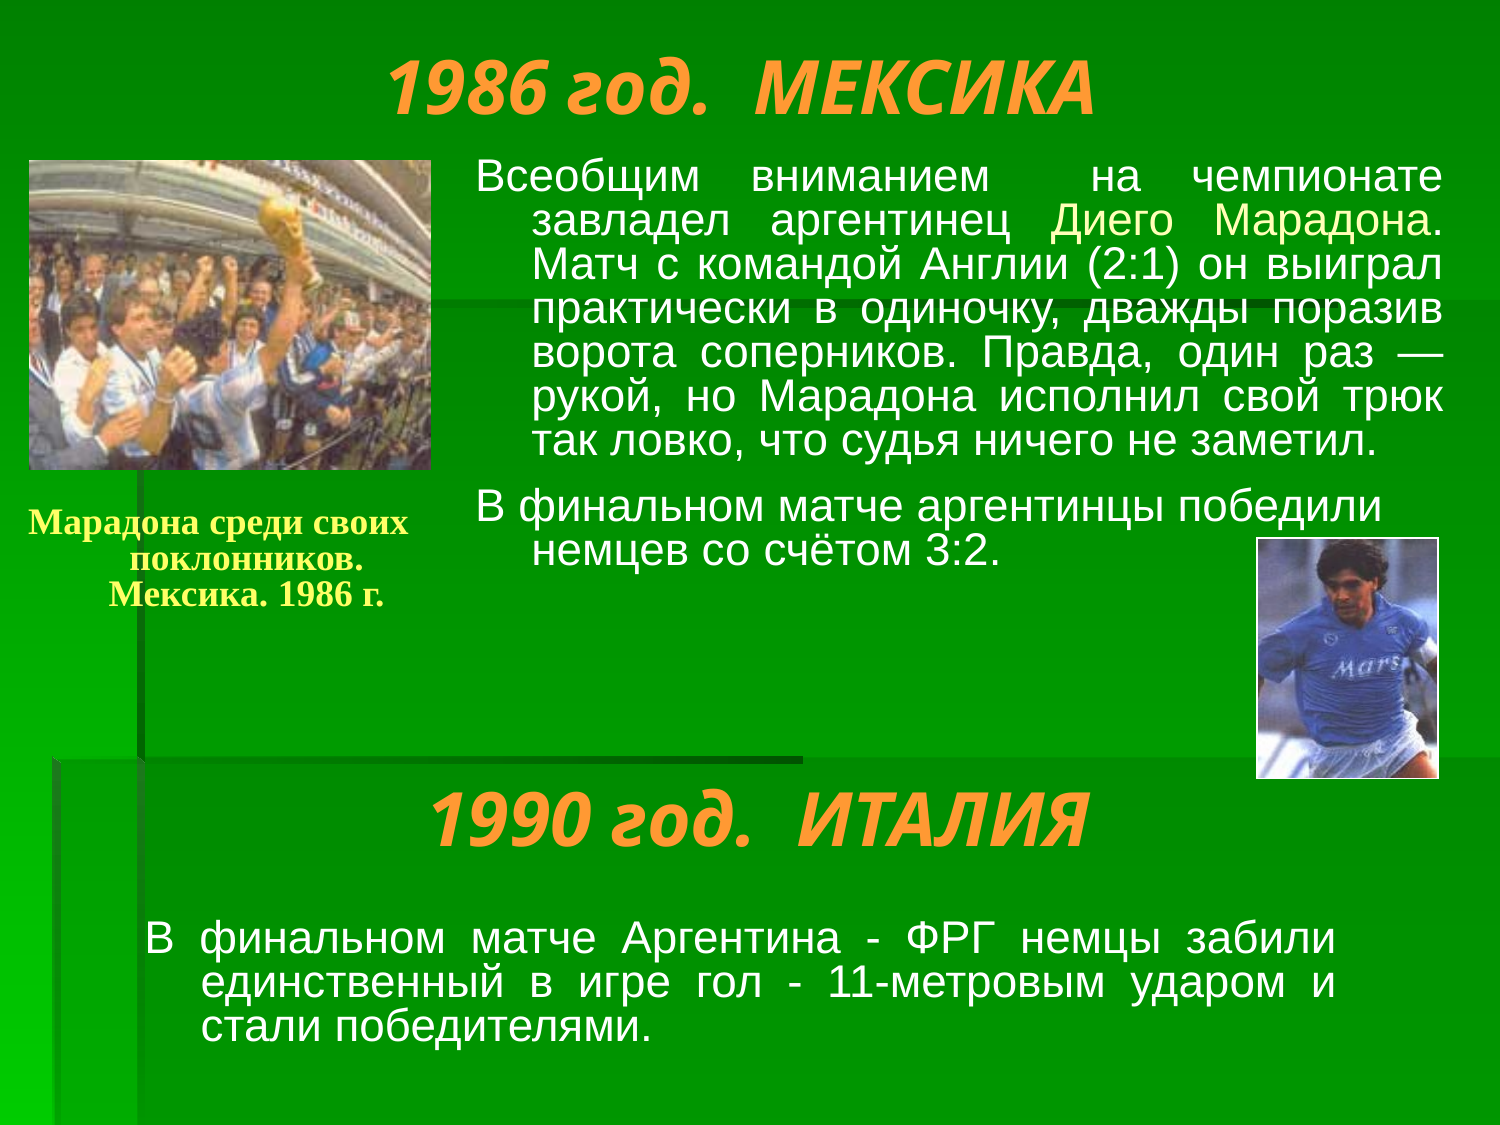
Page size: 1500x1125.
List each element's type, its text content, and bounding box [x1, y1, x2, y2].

text_box Марадона среди своих поклонников. Мексика. 1986 г. [0, 498, 443, 622]
text_box В финальном матче Аргентина - ФРГ немцы забили единственный в игре гол - 11-метровым ударом и стали победителями. [135, 911, 1353, 1058]
picture [1257, 538, 1438, 779]
text_box Всеобщим вниманием на чемпионате завладел аргентинец Диего Марадона. Матч с командой Англии (2:1) он выиграл практически в одиночку, дважды поразив ворота соперников. Правда, один раз — рукой, но Марадона исполнил свой трюк так ловко, что судья ничего не заметил. В финальном матче аргентинцы победили немцев со счётом 3:2. [466, 148, 1459, 582]
text_box 1986 год. МЕКСИКА [53, 31, 1429, 138]
text_box 1990 год. ИТАЛИЯ [71, 763, 1447, 870]
picture [29, 160, 432, 471]
